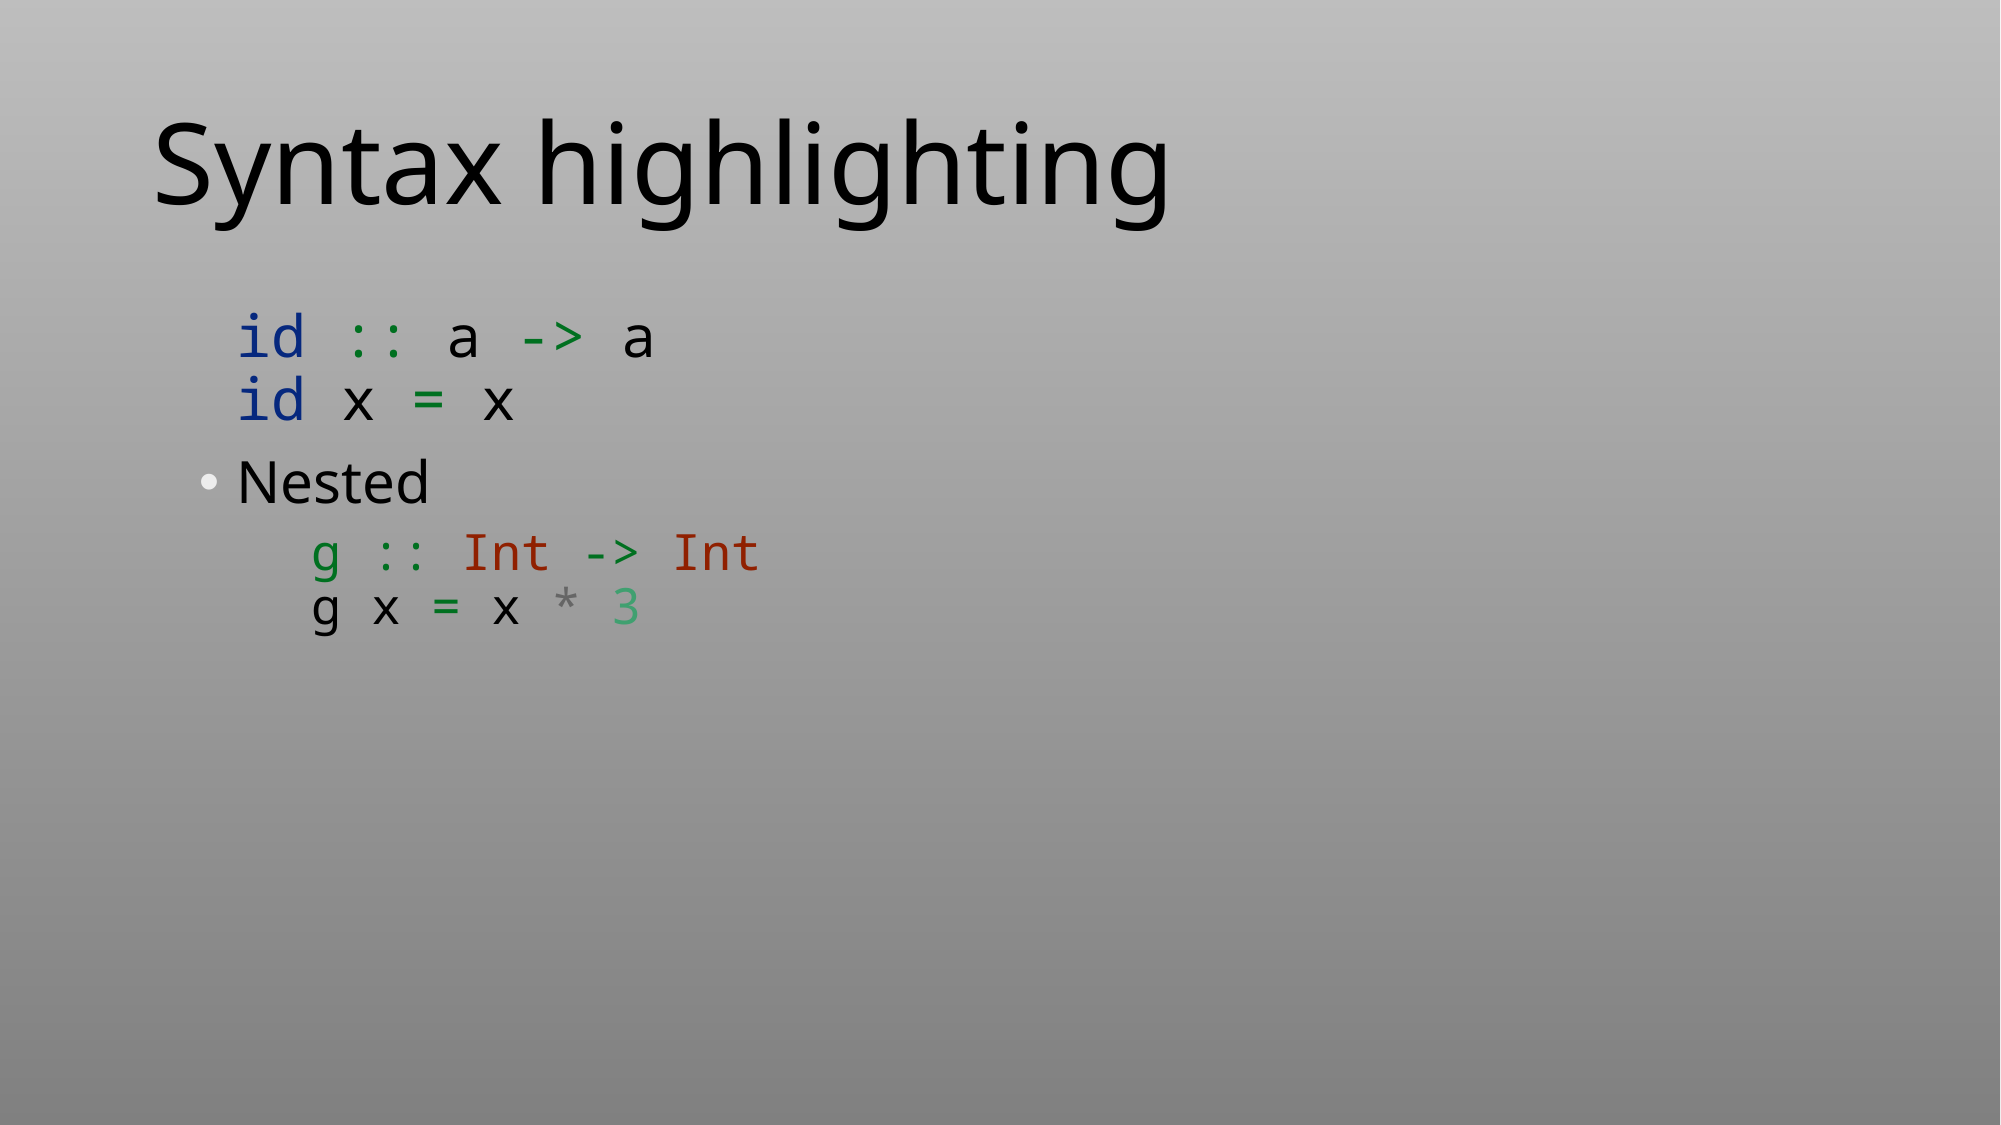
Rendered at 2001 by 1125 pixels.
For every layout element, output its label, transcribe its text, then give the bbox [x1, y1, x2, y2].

list id :: a -> a id x = x Nested g :: Int -> Int g x = x * 3 [183, 299, 1863, 1014]
title Syntax highlighting [137, 59, 1863, 278]
picture [0, 0, 2001, 1125]
